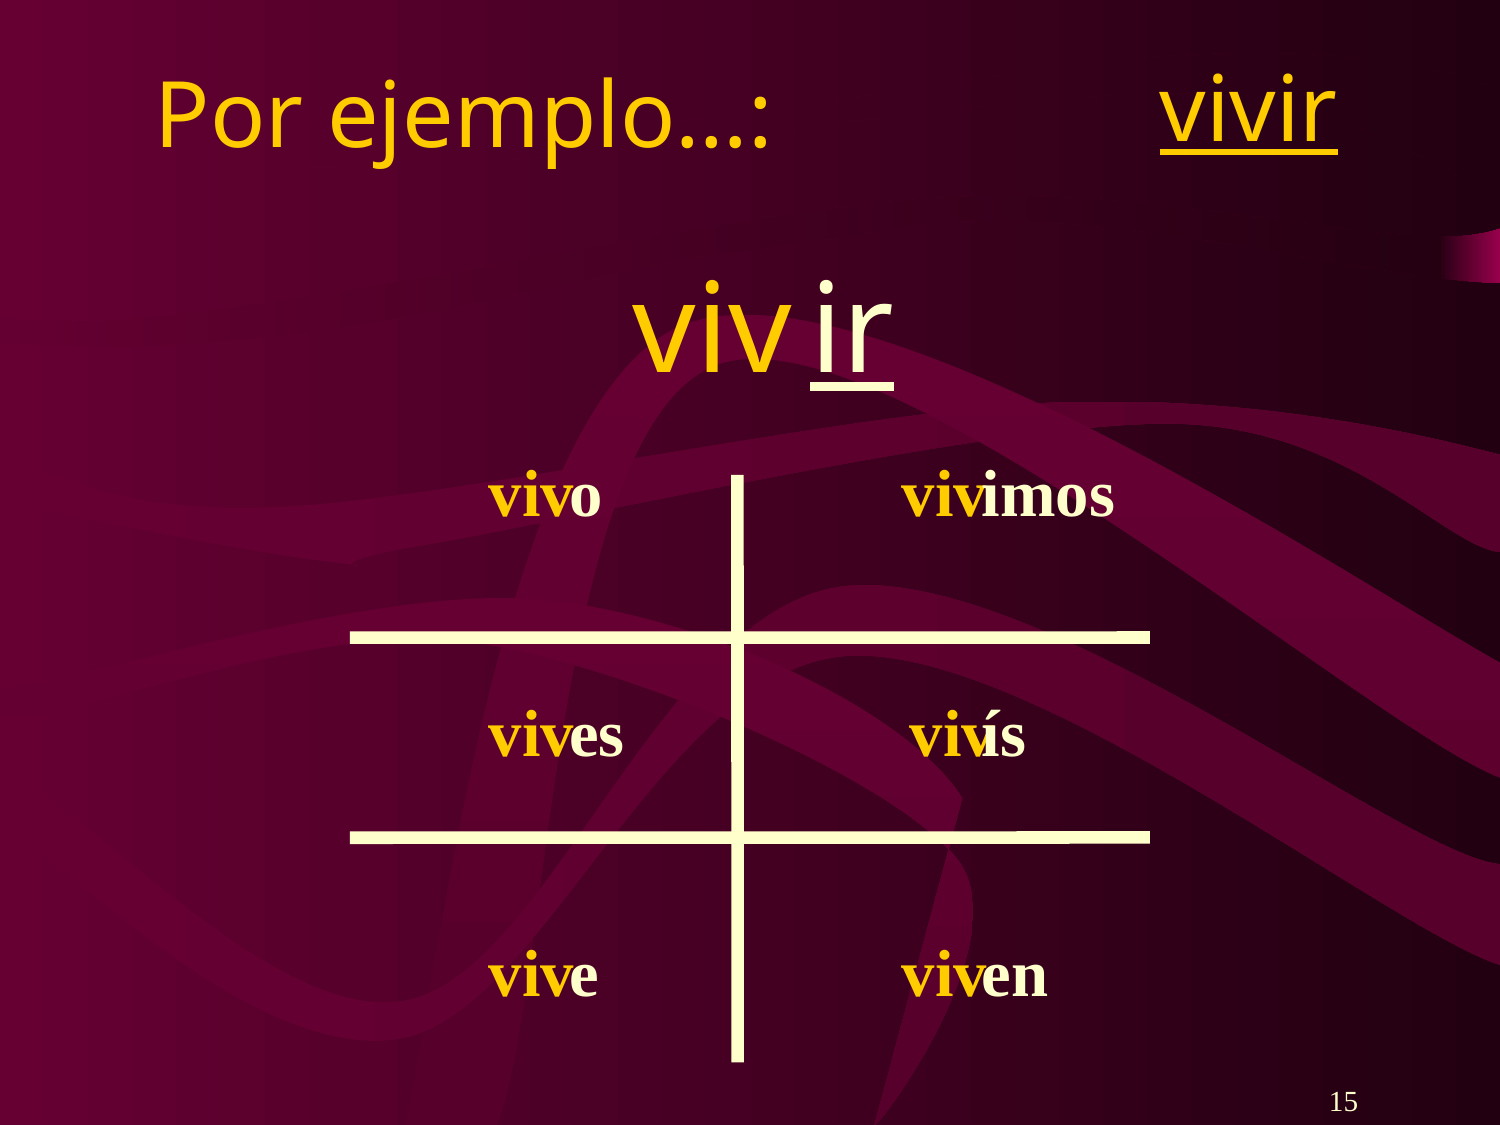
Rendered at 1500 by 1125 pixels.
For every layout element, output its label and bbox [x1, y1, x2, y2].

text_box [562, 449, 1124, 1016]
text_box [349, 449, 1151, 1063]
text_box [0, 0, 1500, 1125]
